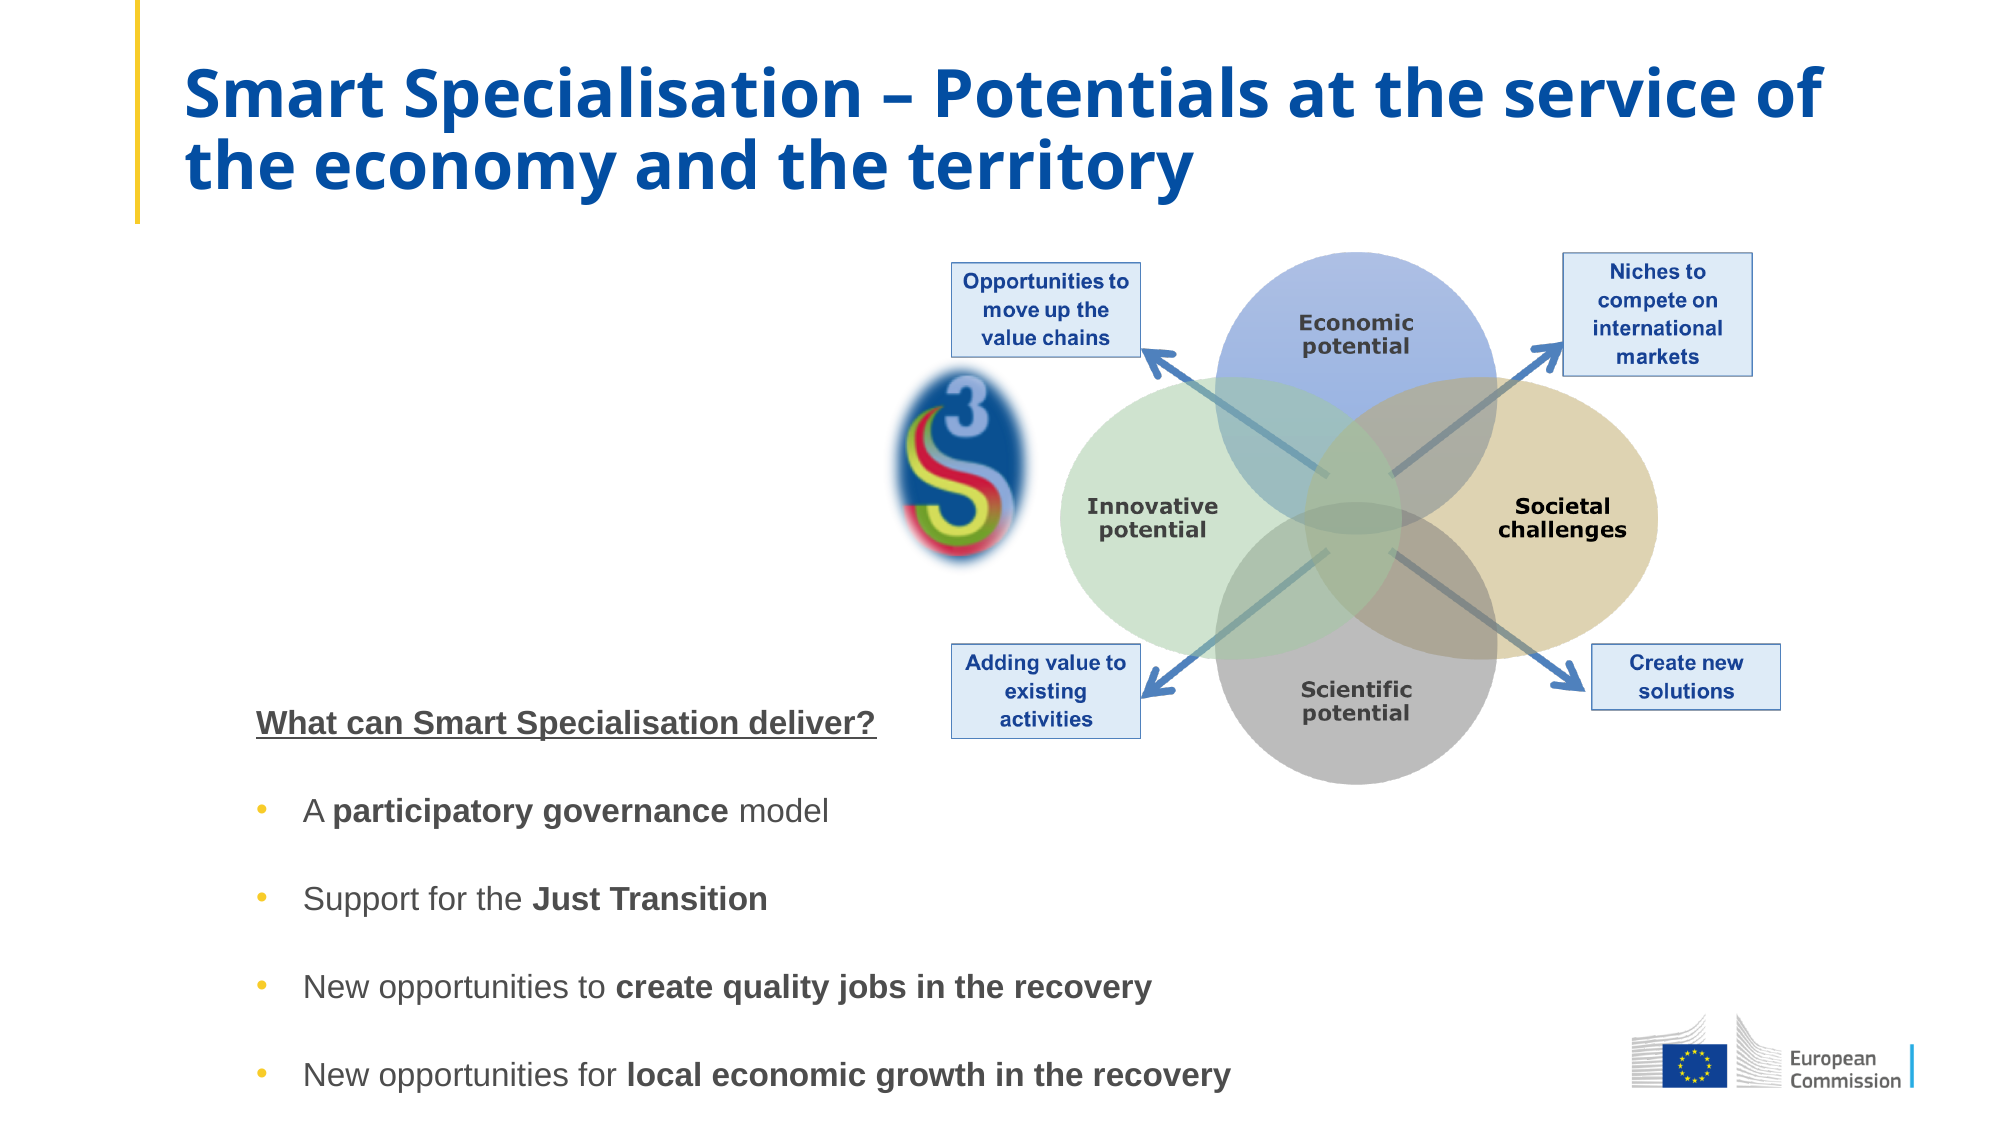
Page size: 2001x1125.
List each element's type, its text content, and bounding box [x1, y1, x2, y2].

picture [1631, 1013, 1915, 1091]
text_box Smart Specialisation – Potentials at the service of the economy and the territory [169, 107, 1850, 205]
picture [881, 246, 1781, 790]
list What can Smart Specialisation deliver? A participatory governance model Support for the Just Transition New opportunities to create quality jobs in the recovery New opportunities for local economic growth in the recovery [91, 246, 1592, 1125]
